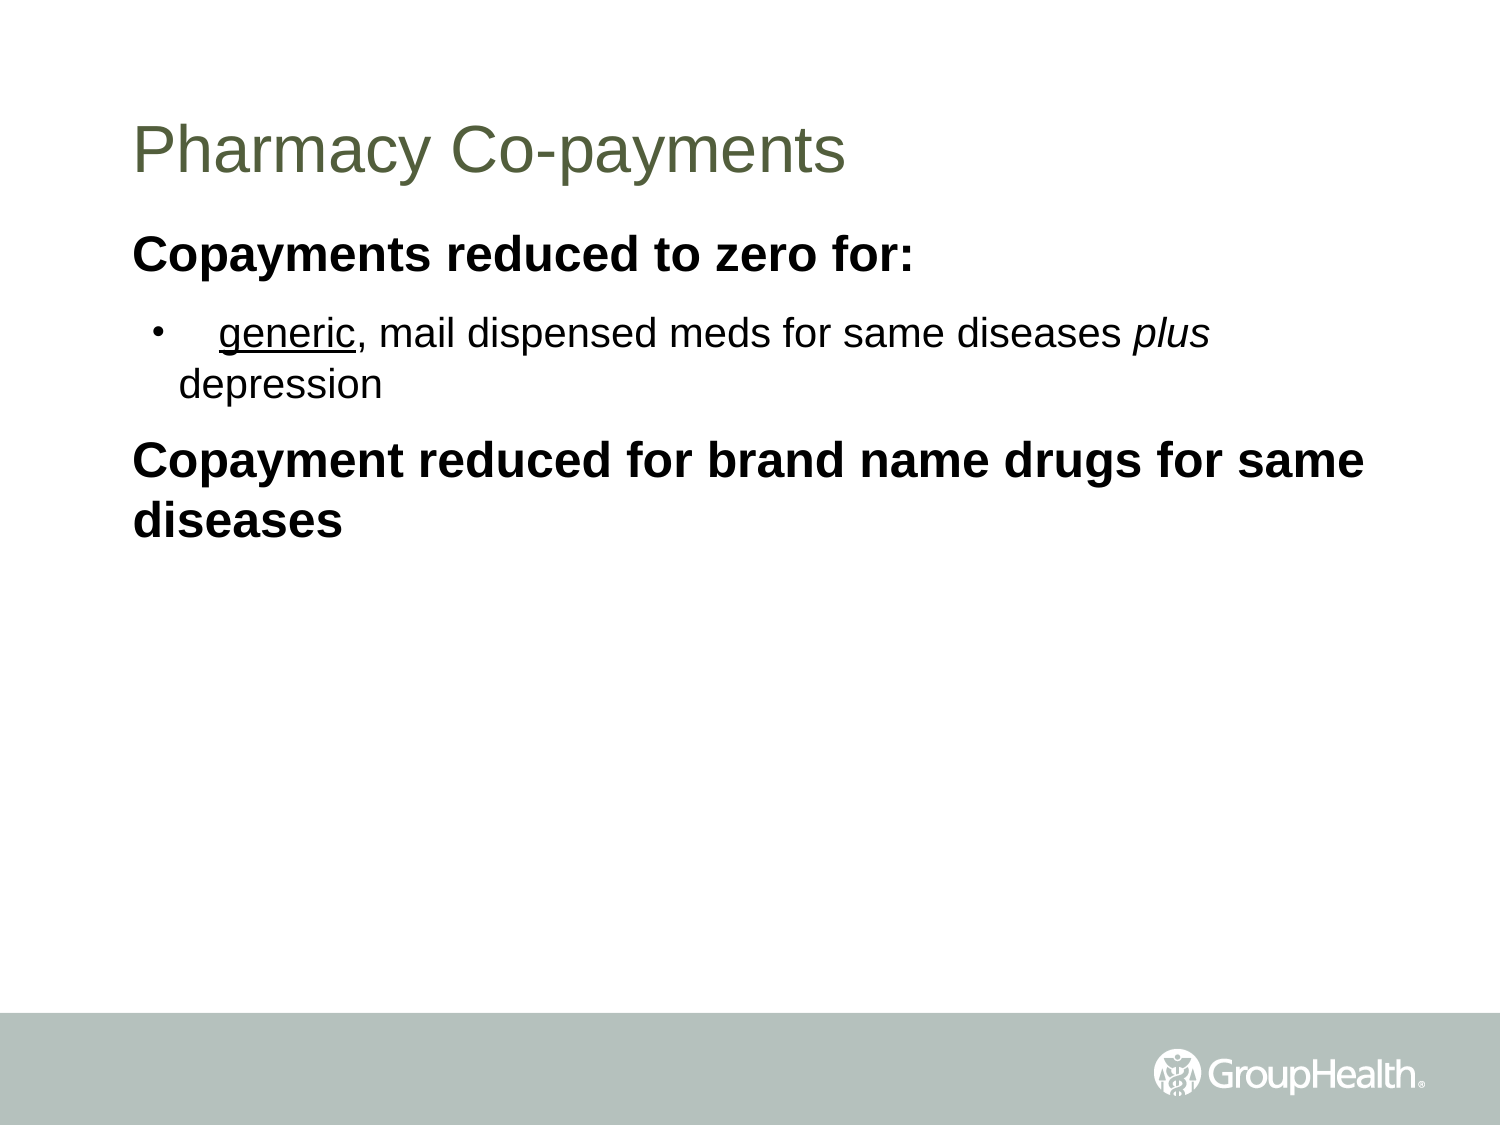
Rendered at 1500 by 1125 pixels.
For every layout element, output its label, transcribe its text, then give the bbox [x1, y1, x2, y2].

picture [0, 0, 1500, 1125]
list Copayments reduced to zero for: generic, mail dispensed meds for same diseases plus depression Copayment reduced for brand name drugs for same diseases [131, 221, 1409, 955]
title Pharmacy Co-payments [132, 83, 1397, 187]
